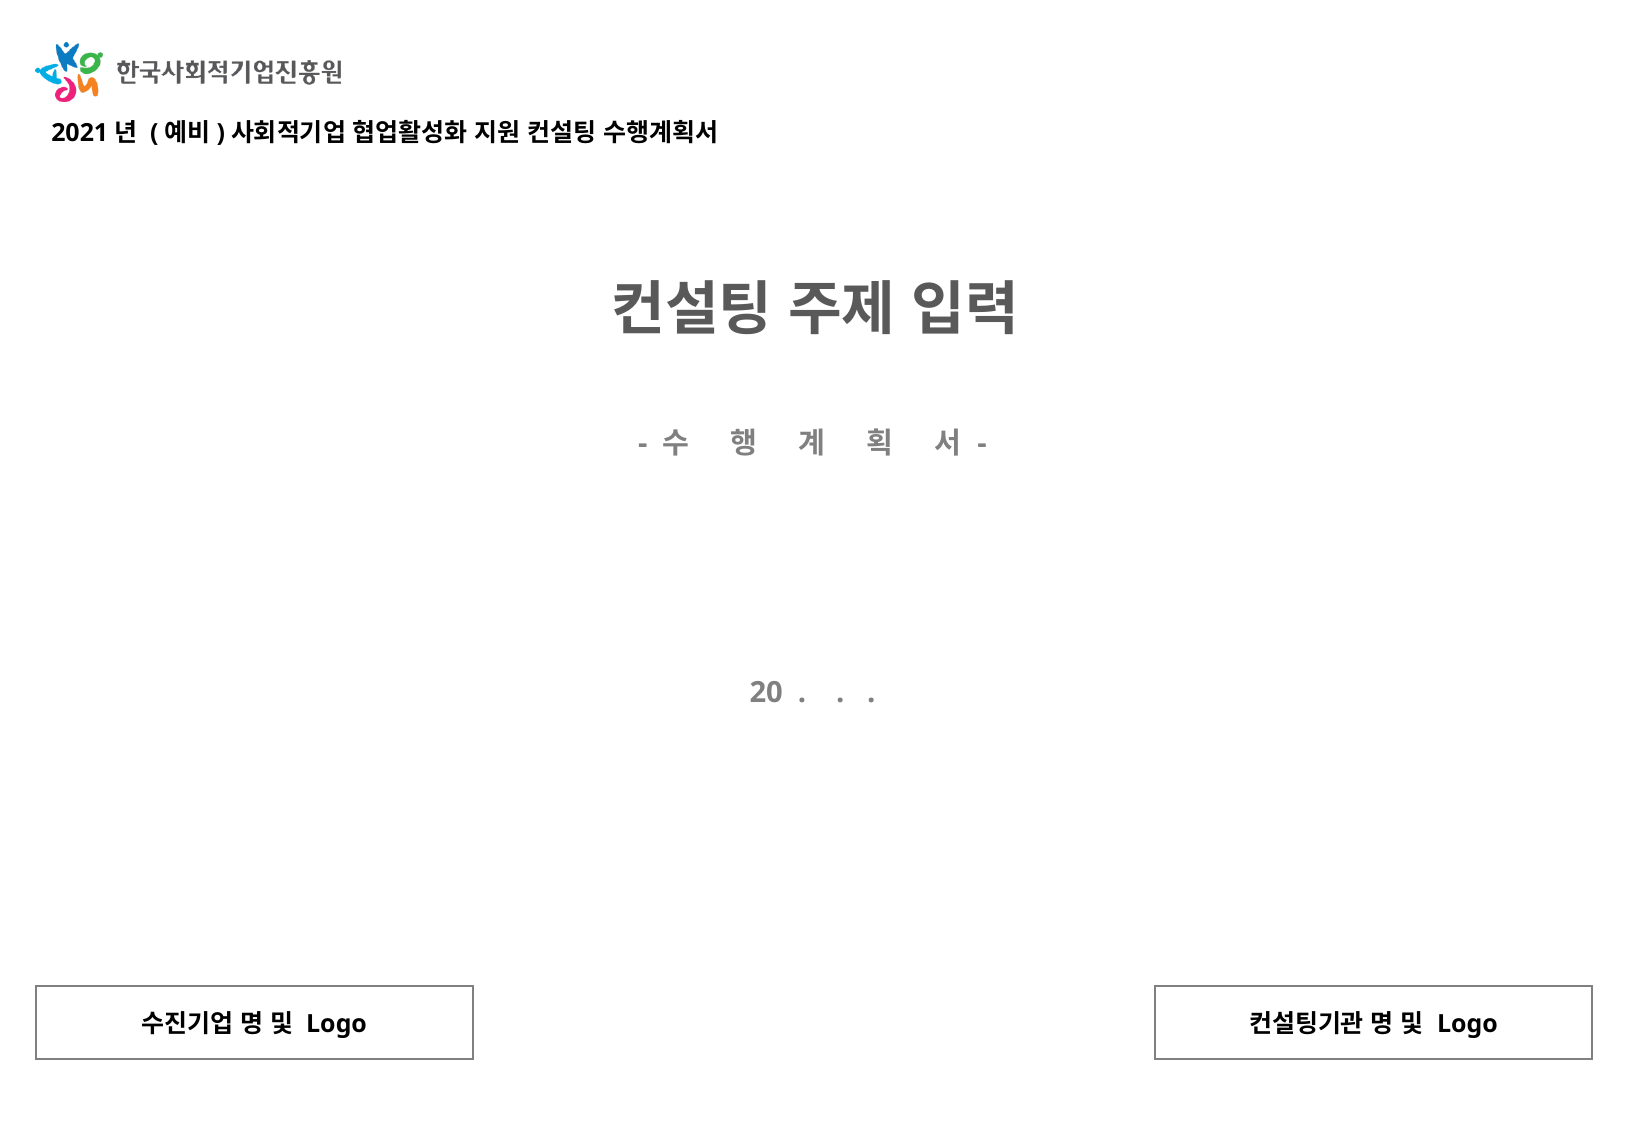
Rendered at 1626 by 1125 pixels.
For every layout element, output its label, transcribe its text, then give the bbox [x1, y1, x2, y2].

text_box - 수 행 계 획 서 - [546, 417, 1079, 468]
text_box 2021년 (예비)사회적기업 협업활성화 지원 컨설팅 수행계획서 [36, 109, 919, 155]
text_box 컨설팅기관 명 및 Logo [1154, 985, 1593, 1060]
text_box 수진기업 명 및 Logo [35, 985, 474, 1060]
picture [35, 42, 341, 102]
text_box 20 . . . [546, 665, 1079, 716]
picture [47, 69, 54, 75]
text_box 컨설팅 주제 입력 [35, 264, 1595, 349]
